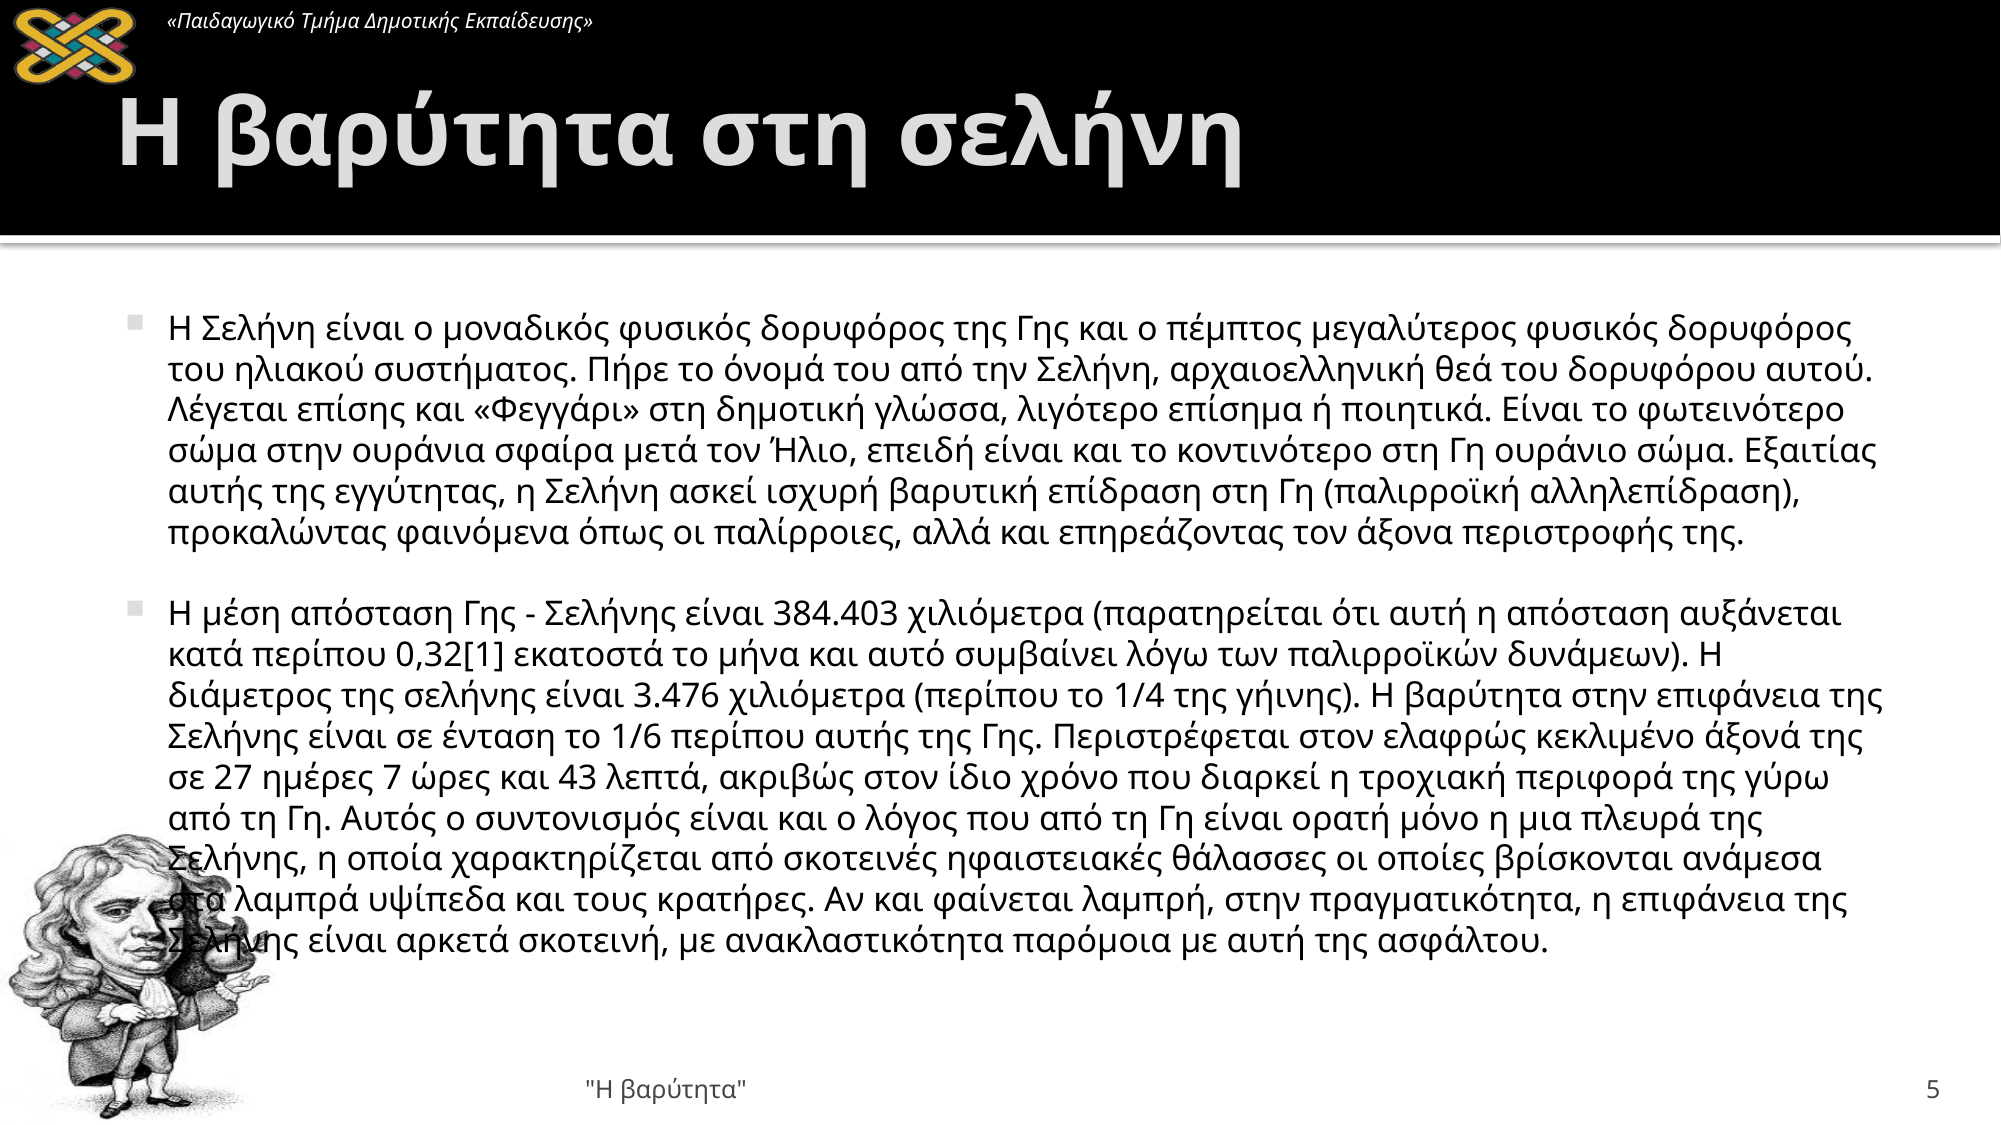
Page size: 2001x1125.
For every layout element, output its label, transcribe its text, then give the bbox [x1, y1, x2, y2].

slide_number 5 [1794, 1062, 1955, 1108]
title Η βαρύτητα στη σελήνη [99, 25, 1900, 231]
picture [0, 0, 148, 92]
list Η Σελήνη είναι ο μοναδικός φυσικός δορυφόρος της Γης και ο πέμπτος μεγαλύτερος φυσικός δορυφόρος του ηλιακού συστήματος. Πήρε το όνομά του από την Σελήνη, αρχαιοελληνική θεά του δορυφόρου αυτού. Λέγεται επίσης και «Φεγγάρι» στη δημοτική γλώσσα, λιγότερο επίσημα ή ποιητικά. Είναι το φωτεινότερο σώμα στην ουράνια σφαίρα μετά τον Ήλιο, επειδή είναι και το κοντινότερο στη Γη ουράνιο σώμα. Εξαιτίας αυτής της εγγύτητας, η Σελήνη ασκεί ισχυρή βαρυτική επίδραση στη Γη (παλιρροϊκή αλληλεπίδραση), προκαλώντας φαινόμενα όπως οι παλίρροιες, αλλά και επηρεάζοντας τον άξονα περιστροφής της. Η μέση απόσταση Γης - Σελήνης είναι 384.403 χιλιόμετρα (παρατηρείται ότι αυτή η απόσταση αυξάνεται κατά περίπου 0,32[1] εκατοστά το μήνα και αυτό συμβαίνει λόγω των παλιρροϊκών δυνάμεων). Η διάμετρος της σελήνης είναι 3.476 χιλιόμετρα (περίπου το 1/4 της γήινης). Η βαρύτητα στην επιφάνεια της Σελήνης είναι σε ένταση το 1/6 περίπου αυτής της Γης. Περιστρέφεται στον ελαφρώς κεκλιμένο άξονά της σε 27 ημέρες 7 ώρες και 43 λεπτά, ακριβώς στον ίδιο χρόνο που διαρκεί η τροχιακή περιφορά της γύρω από τη Γη. Αυτός ο συντονισμός είναι και ο λόγος που από τη Γη είναι ορατή μόνο η μια πλευρά της Σελήνης, η οποία χαρακτηρίζεται από σκοτεινές ηφαιστειακές θάλασσες οι οποίες βρίσκονται ανάμεσα στα λαμπρά υψίπεδα και τους κρατήρες. Αν και φαίνεται λαμπρή, στην πραγματικότητα, η επιφάνεια της Σελήνης είναι αρκετά σκοτεινή, με ανακλαστικότητα παρόμοια με αυτή της ασφάλτου. [99, 291, 1900, 1050]
footer "Η βαρύτητα" [577, 1062, 1783, 1108]
picture [0, 827, 277, 1125]
